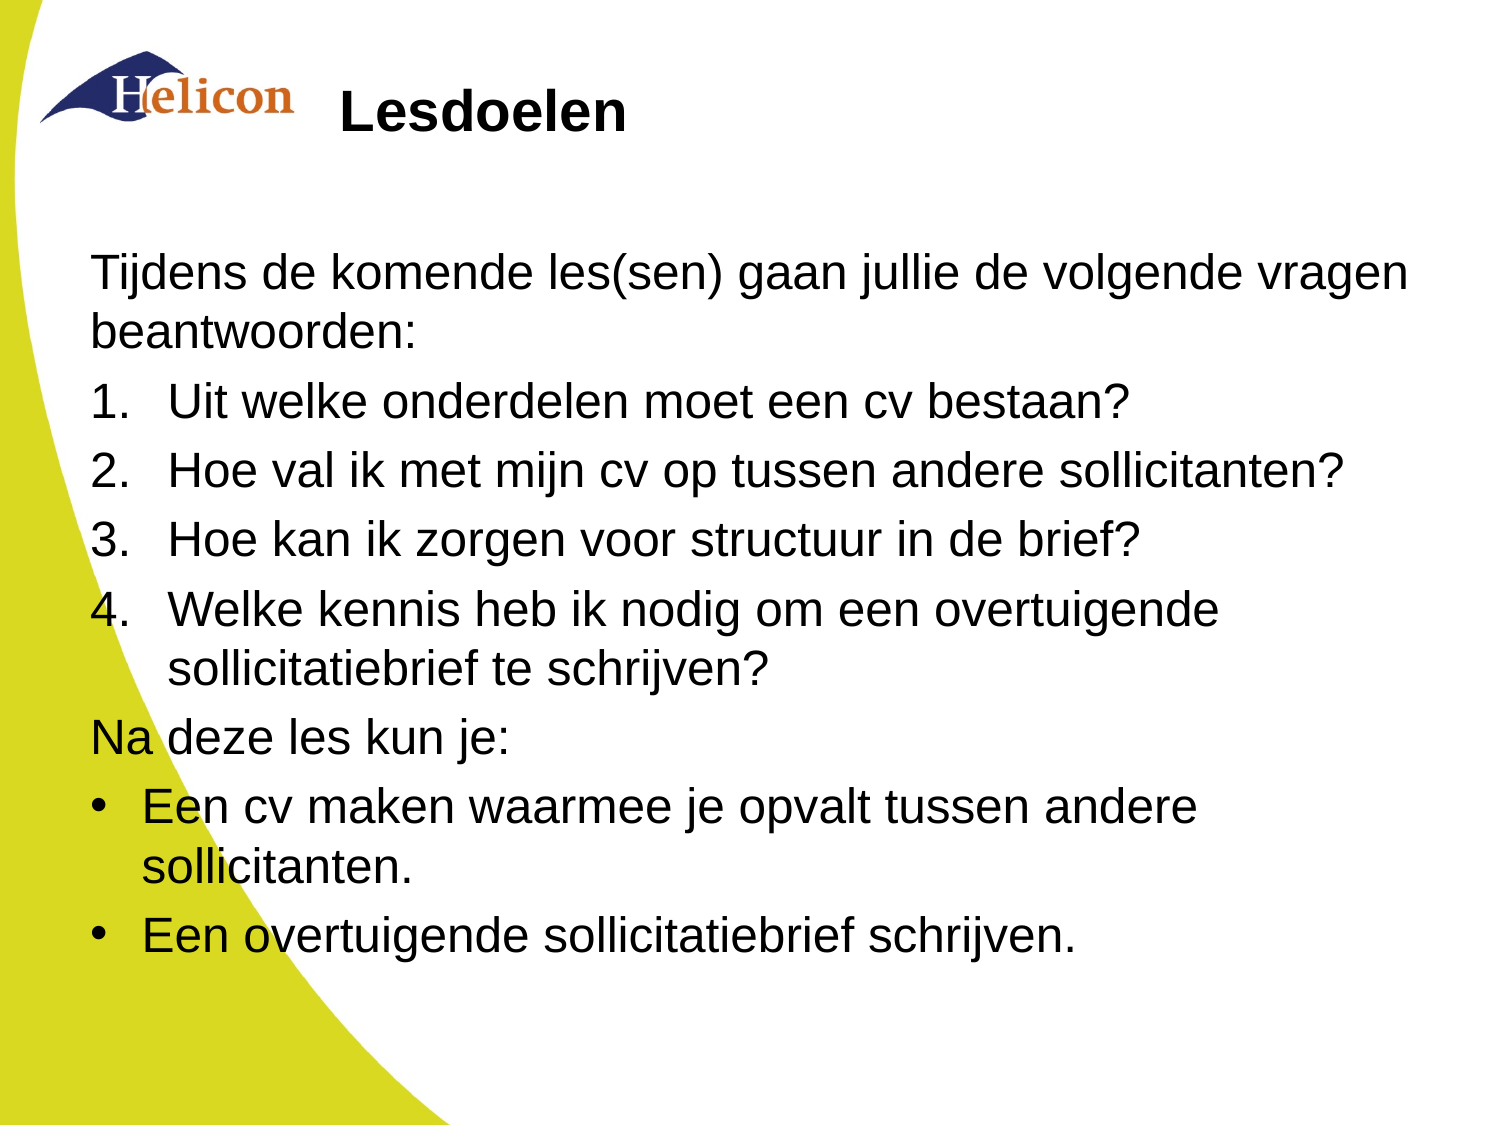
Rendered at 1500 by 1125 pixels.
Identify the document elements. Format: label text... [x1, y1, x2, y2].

list Tijdens de komende les(sen) gaan jullie de volgende vragen beantwoorden: Uit welke onderdelen moet een cv bestaan? Hoe val ik met mijn cv op tussen andere sollicitanten? Hoe kan ik zorgen voor structuur in de brief? Welke kennis heb ik nodig om een overtuigende sollicitatiebrief te schrijven? Na deze les kun je: Een cv maken waarmee je opvalt tussen andere sollicitanten. Een overtuigende sollicitatiebrief schrijven. [75, 232, 1425, 975]
title Lesdoelen [324, 54, 1415, 161]
picture [0, 0, 1500, 1125]
